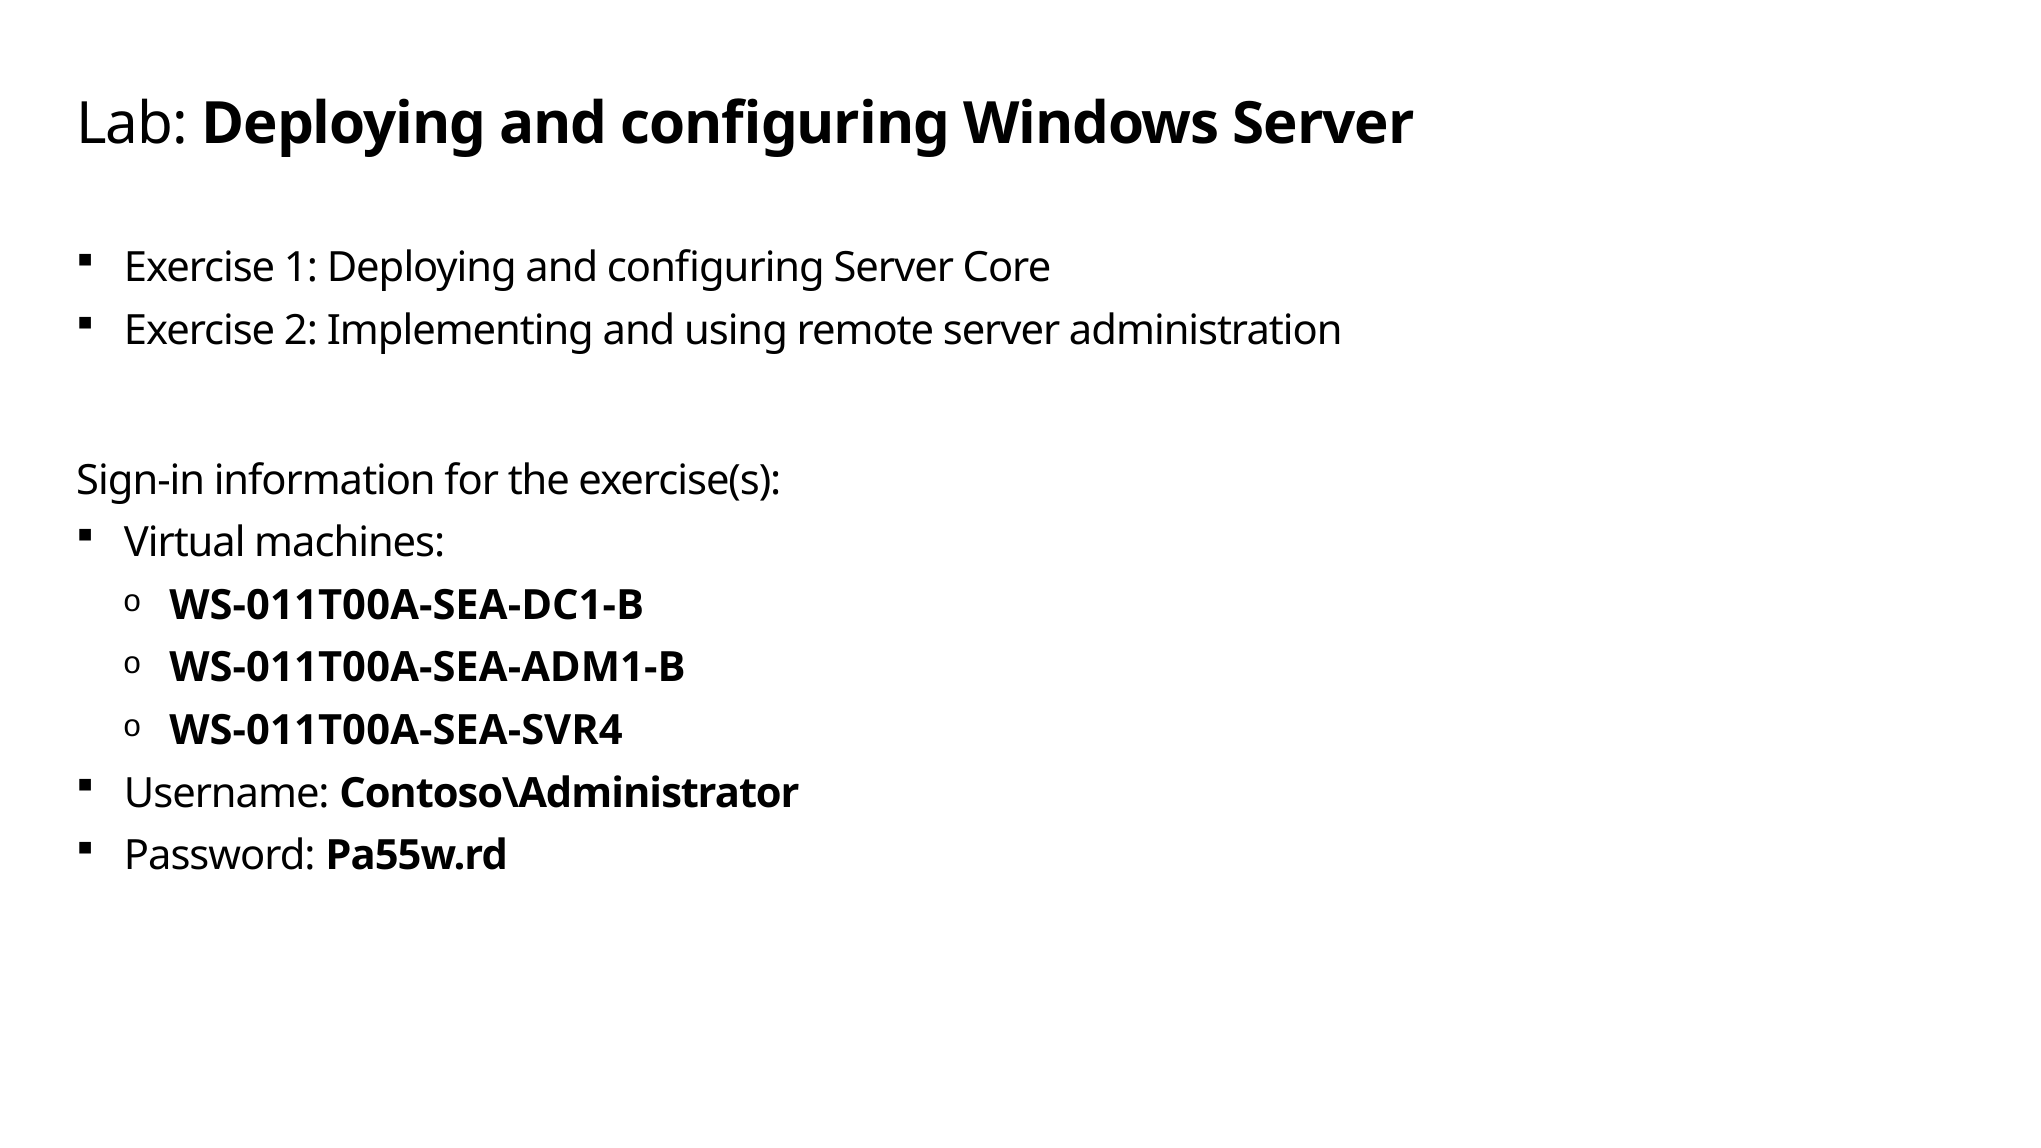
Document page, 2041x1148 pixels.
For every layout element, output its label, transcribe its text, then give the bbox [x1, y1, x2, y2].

title Lab: Deploying and configuring Windows Server [76, 93, 1968, 161]
list Exercise 1: Deploying and configuring Server Core Exercise 2: Implementing and using remote server administration Sign-in information for the exercise(s): Virtual machines: WS-011T00A-SEA-DC1-B WS-011T00A-SEA-ADM1-B WS-011T00A-SEA-SVR4 Username: Contoso\Administrator Password: Pa55w.rd [76, 240, 1970, 1074]
